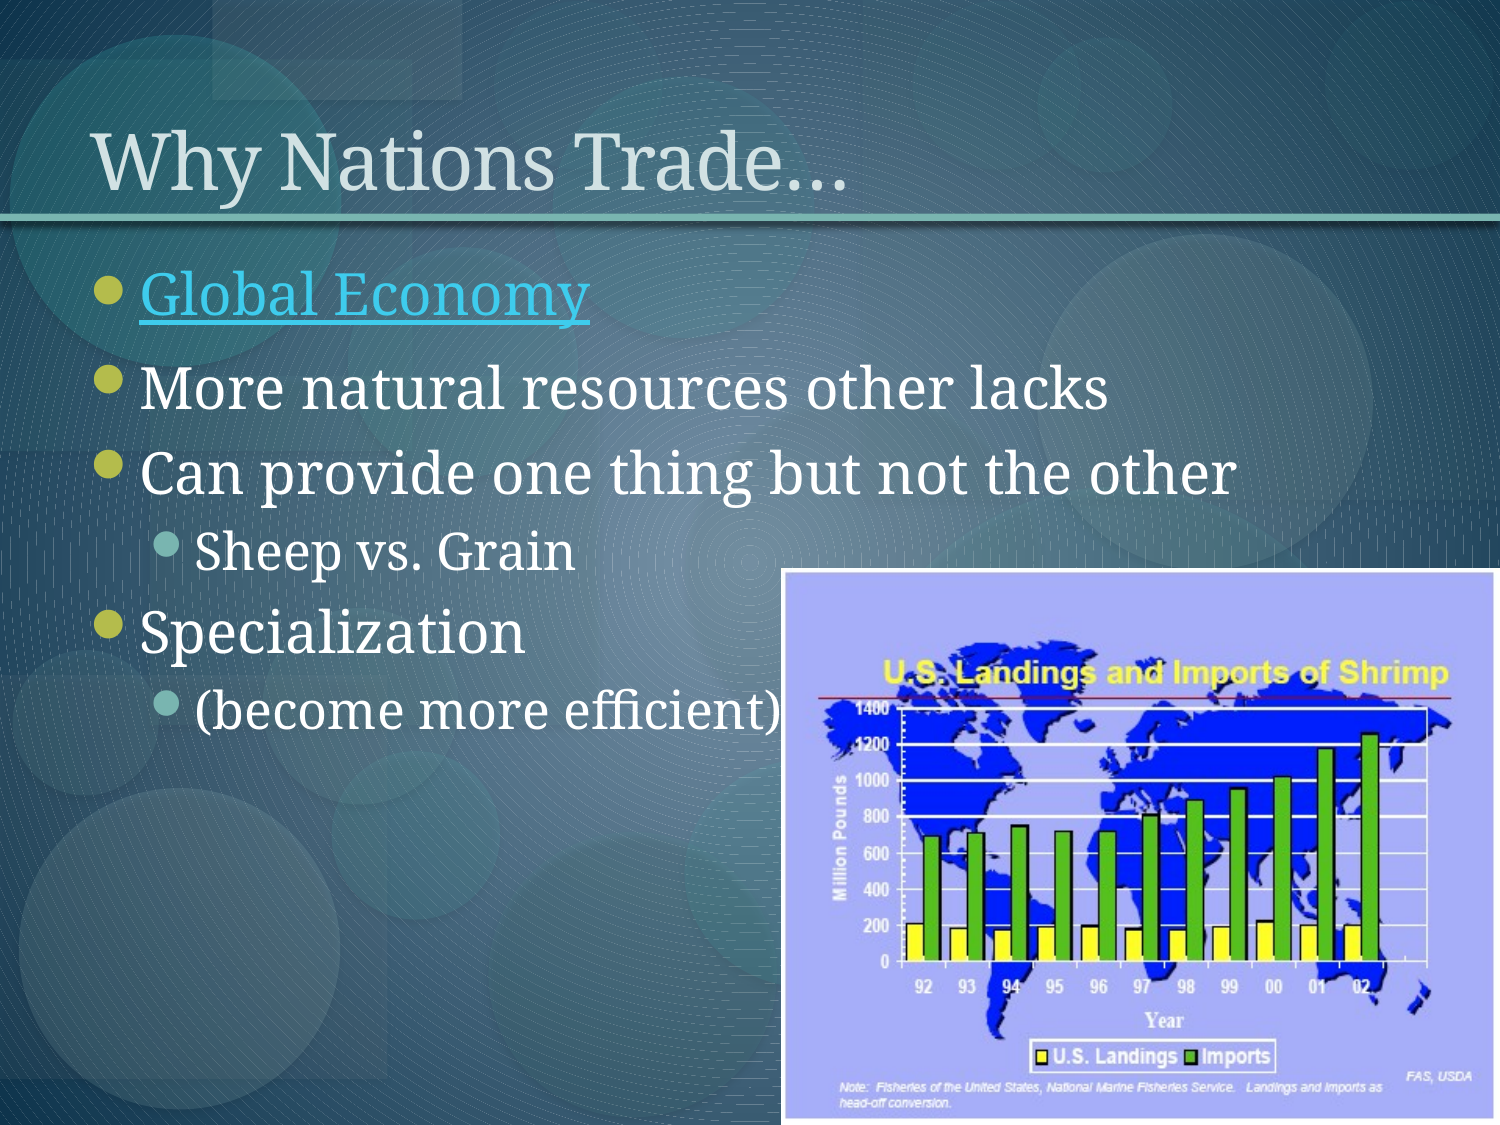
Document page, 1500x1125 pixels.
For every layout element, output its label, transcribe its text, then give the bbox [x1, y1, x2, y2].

title Why Nations Trade… [75, 26, 1425, 214]
list Global Economy More natural resources other lacks Can provide one thing but not the other Sheep vs. Grain Specialization (become more efficient) [75, 249, 1425, 1000]
picture [780, 568, 1500, 1125]
